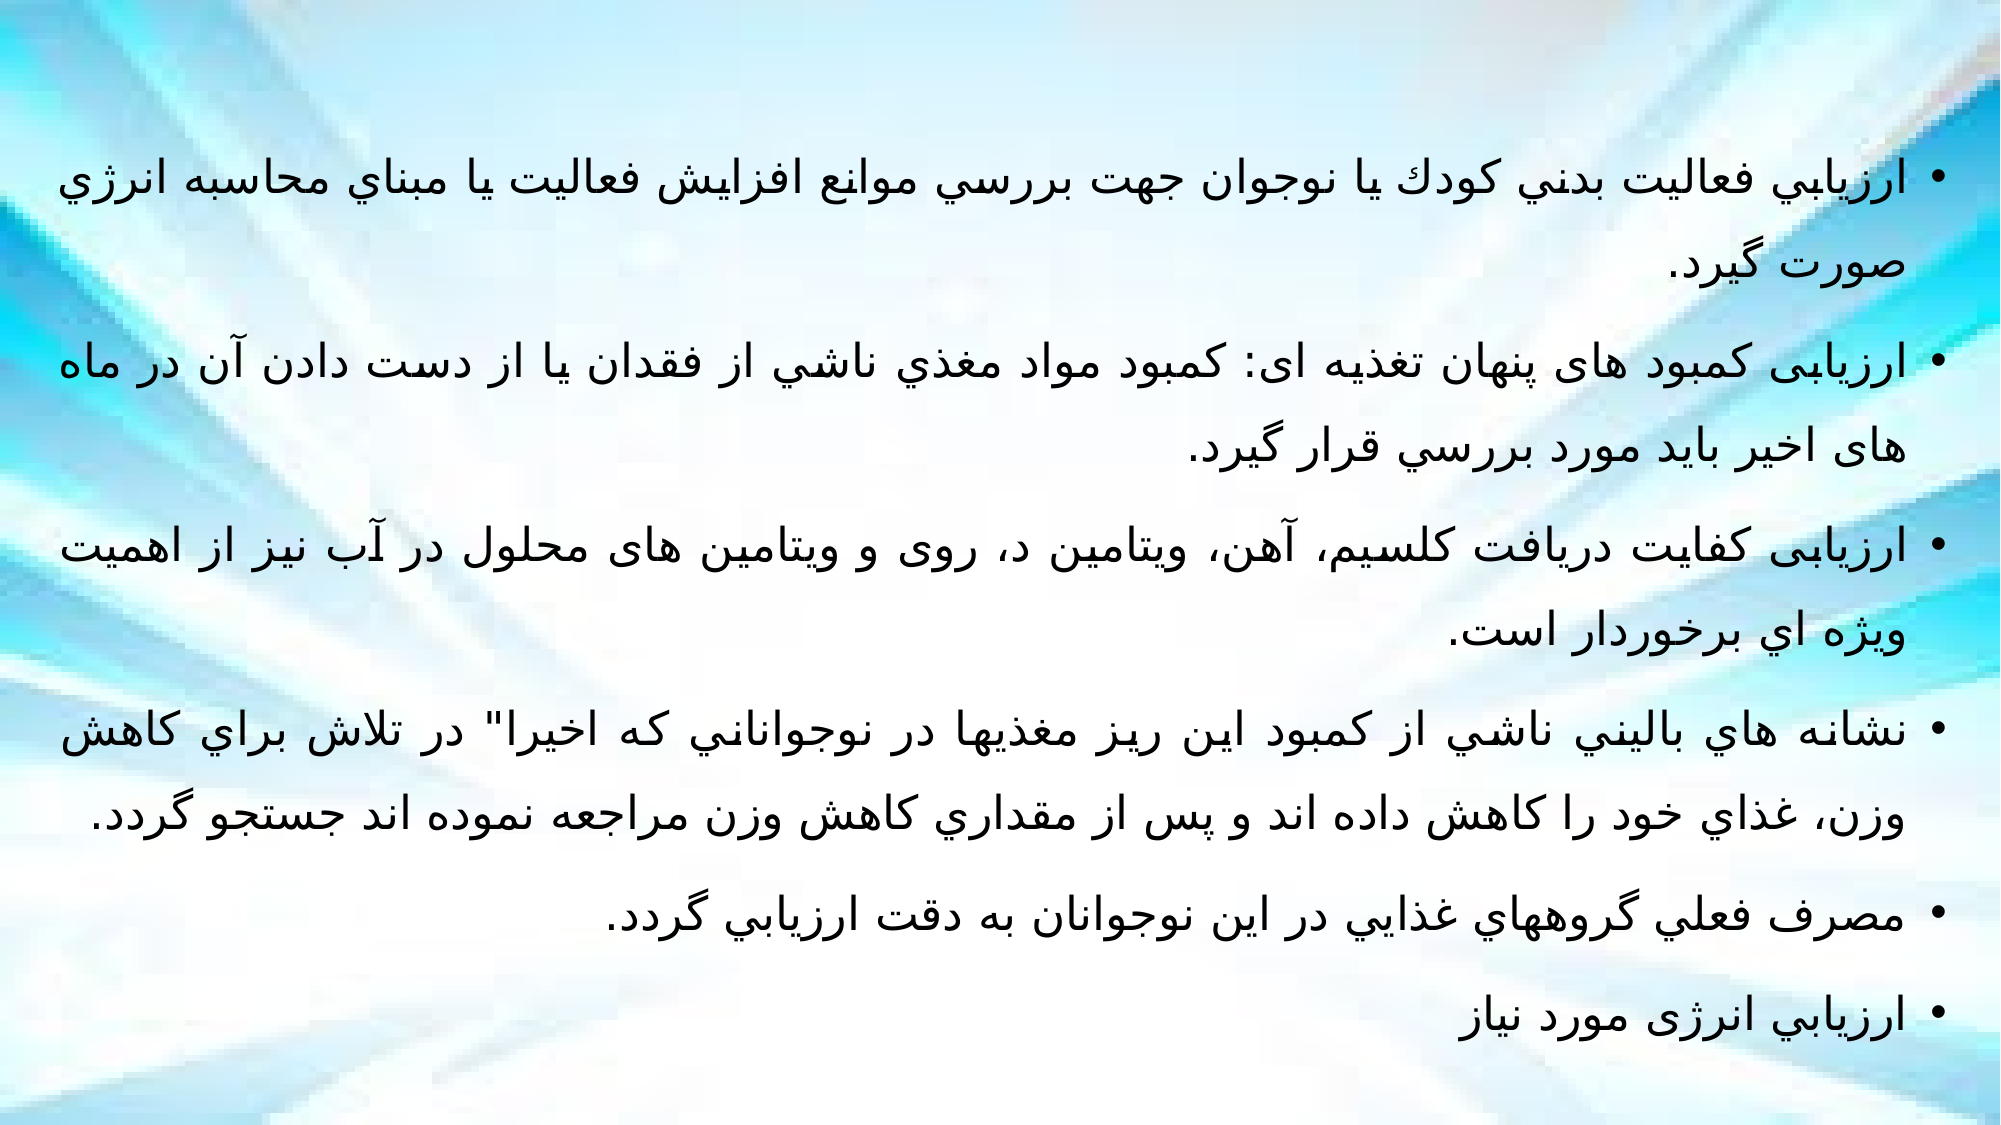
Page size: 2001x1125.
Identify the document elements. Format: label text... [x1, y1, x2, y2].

list ارزيابي فعاليت بدني كودك يا نوجوان جهت بررسي موانع افزايش فعاليت يا مبناي محاسبه انرژي صورت گيرد. ارزیابی کمبود های پنهان تغذیه ای: كمبود مواد مغذي ناشي از فقدان يا از دست دادن آن در ماه های اخیر بايد مورد بررسي قرار گيرد. ارزیابی کفایت دریافت کلسیم، آهن، ویتامین د، روی و ویتامین های محلول در آب نيز از اهميت ويژه اي برخوردار است. نشانه هاي باليني ناشي از كمبود اين ريز مغذيها در نوجواناني كه اخيرا" در تلاش براي كاهش وزن، غذاي خود را كاهش داده اند و پس از مقداري كاهش وزن مراجعه نموده اند جستجو گردد. مصرف فعلي گروههاي غذايي در اين نوجوانان به دقت ارزيابي گردد. ارزيابي انرژی مورد نیاز [42, 111, 1959, 1061]
picture [0, 0, 2001, 1125]
